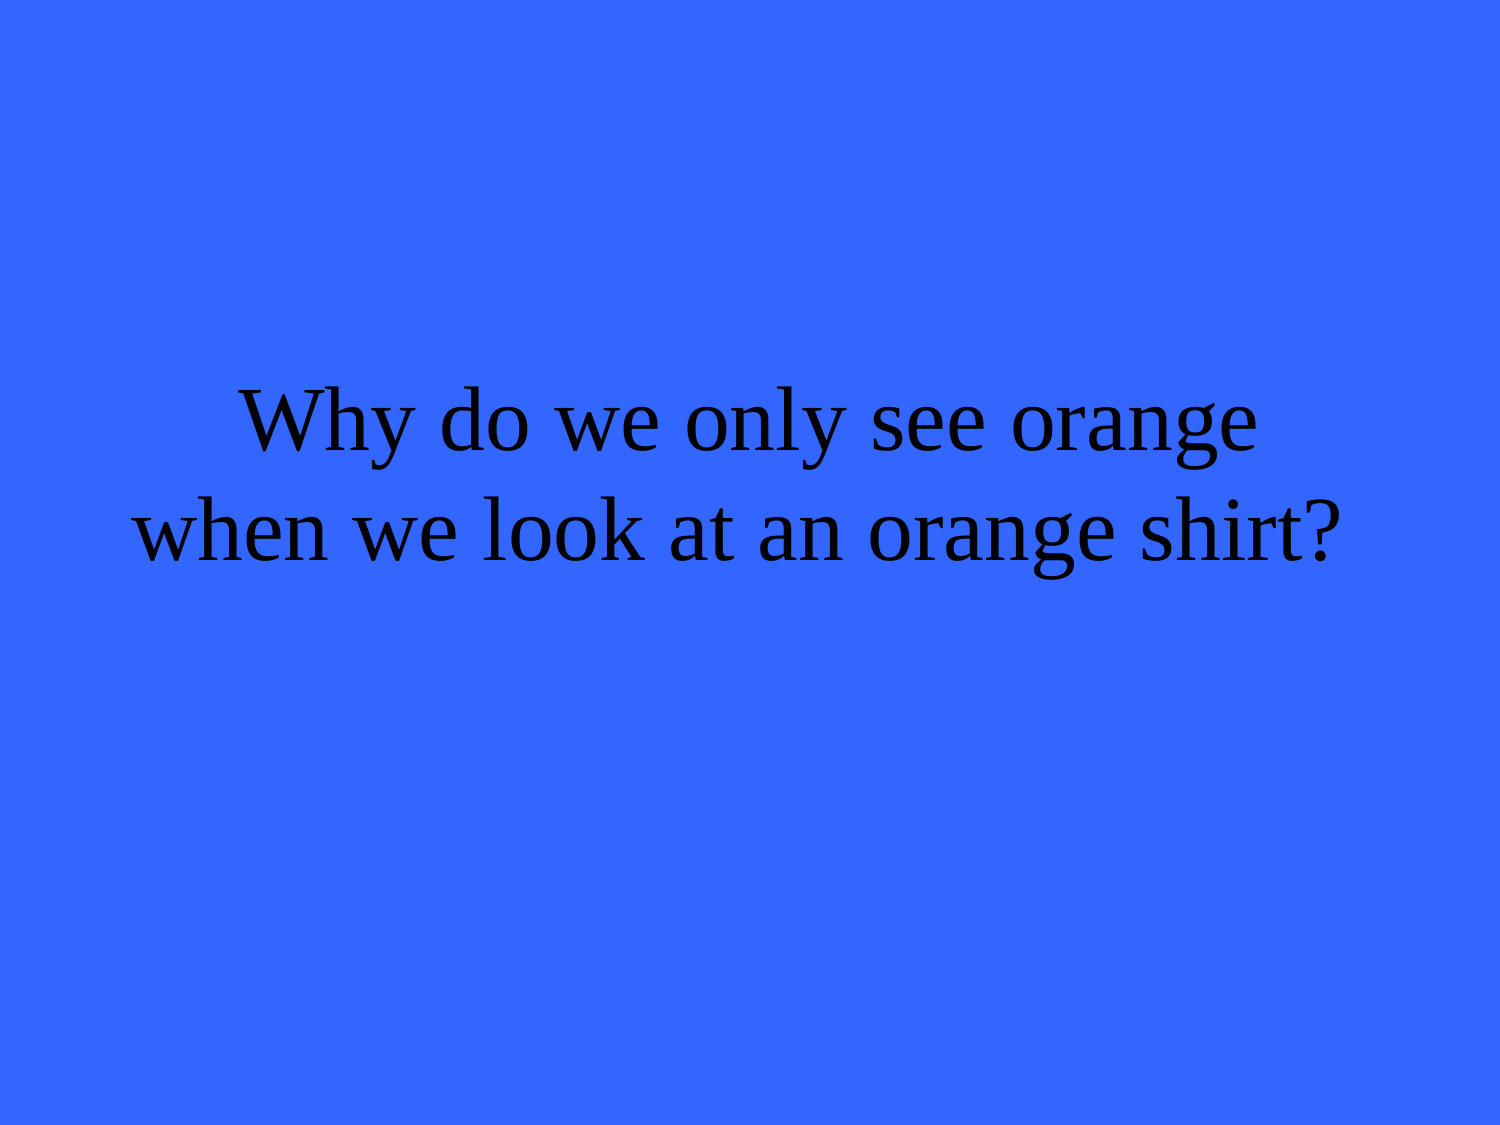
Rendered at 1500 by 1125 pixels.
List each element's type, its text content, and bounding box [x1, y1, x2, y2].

title Why do we only see orange when we look at an orange shirt? [112, 374, 1388, 563]
